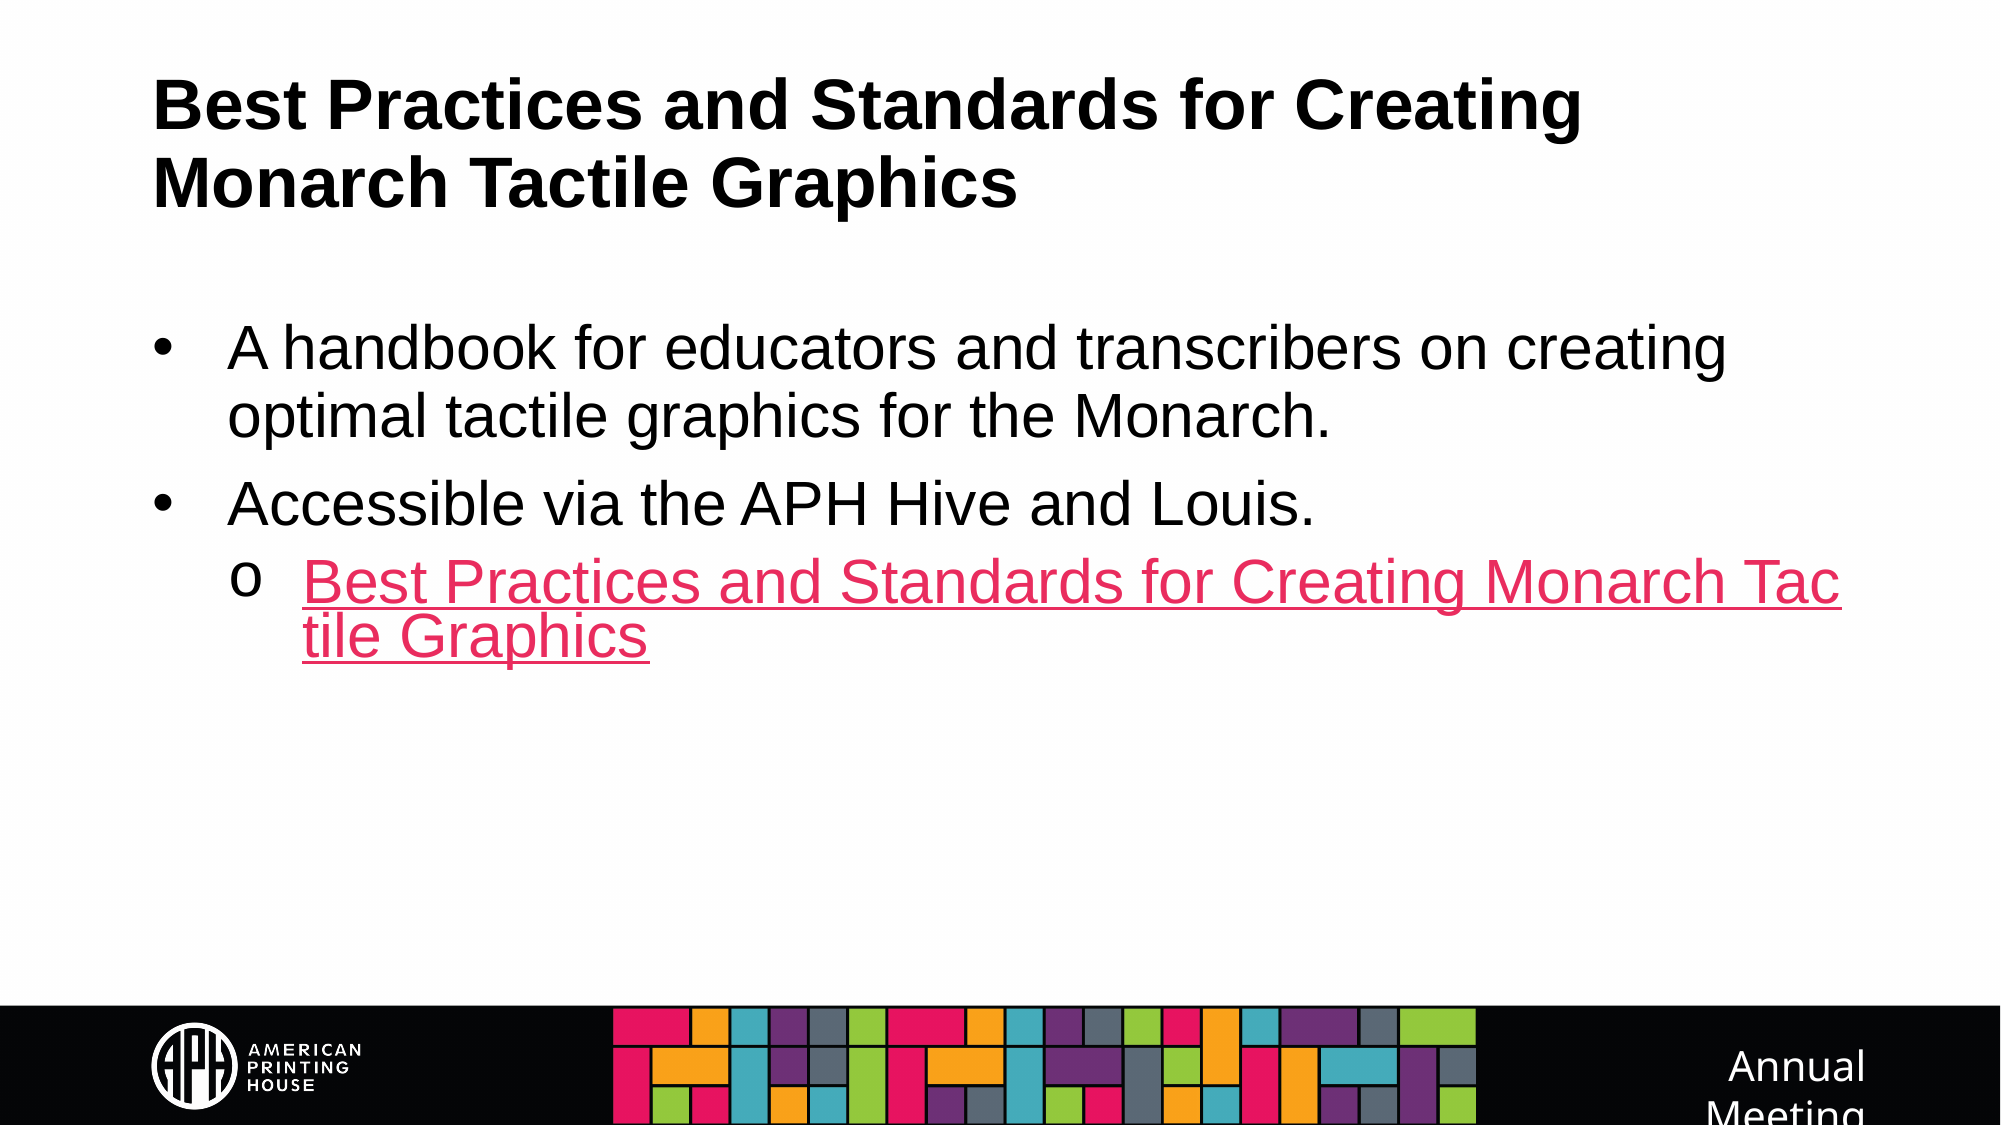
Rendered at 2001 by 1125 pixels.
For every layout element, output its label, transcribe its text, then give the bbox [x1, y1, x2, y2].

picture [1846, 1111, 1858, 1125]
picture [1771, 1111, 1783, 1118]
title Best Practices and Standards for Creating Monarch Tactile Graphics [137, 59, 1863, 232]
picture [1711, 1105, 1719, 1125]
picture [1748, 1111, 1760, 1118]
picture [1727, 1107, 1734, 1125]
list A handbook for educators and transcribers on creating optimal tactile graphics for the Monarch. Accessible via the APH Hive and Louis. Best Practices and Standards for Creating Monarch Tactile Graphics [137, 308, 1863, 954]
picture [1821, 1111, 1833, 1125]
picture [0, 0, 2001, 1125]
